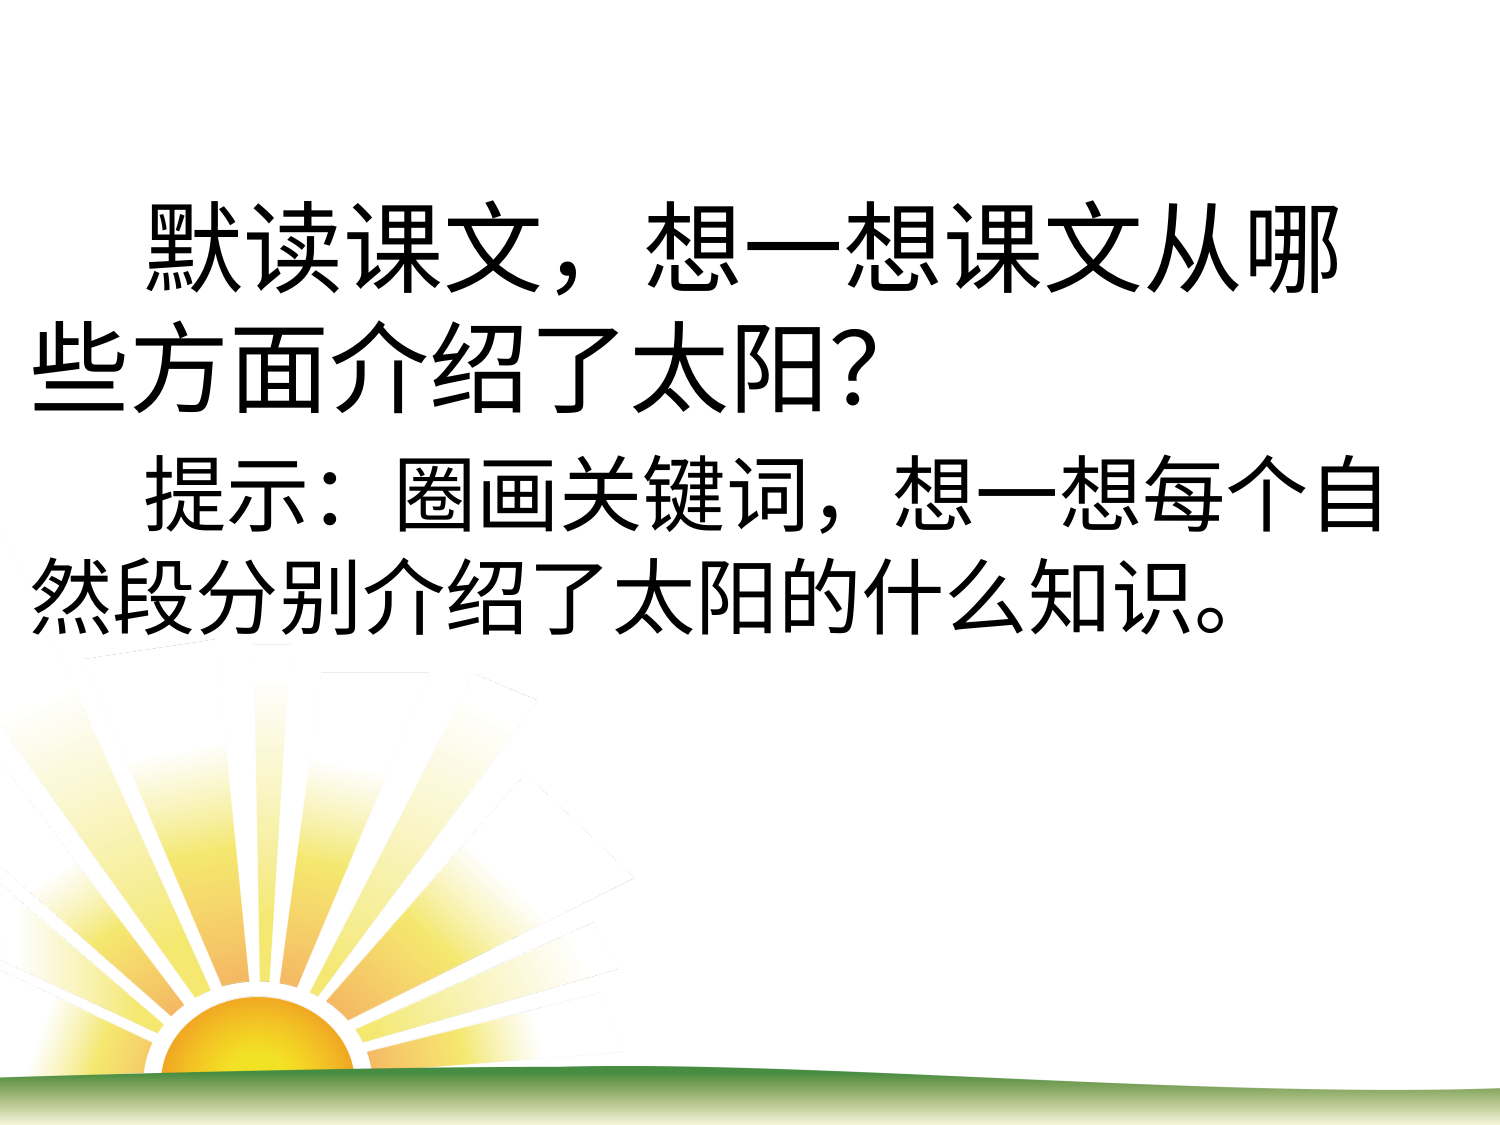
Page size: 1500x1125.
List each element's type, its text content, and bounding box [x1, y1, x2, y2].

picture [0, 527, 1500, 1125]
text_box 默读课文，想一想课文从哪些方面介绍了太阳？ 提示：圈画关键词，想一想每个自然段分别介绍了太阳的什么知识。 [14, 178, 1452, 773]
